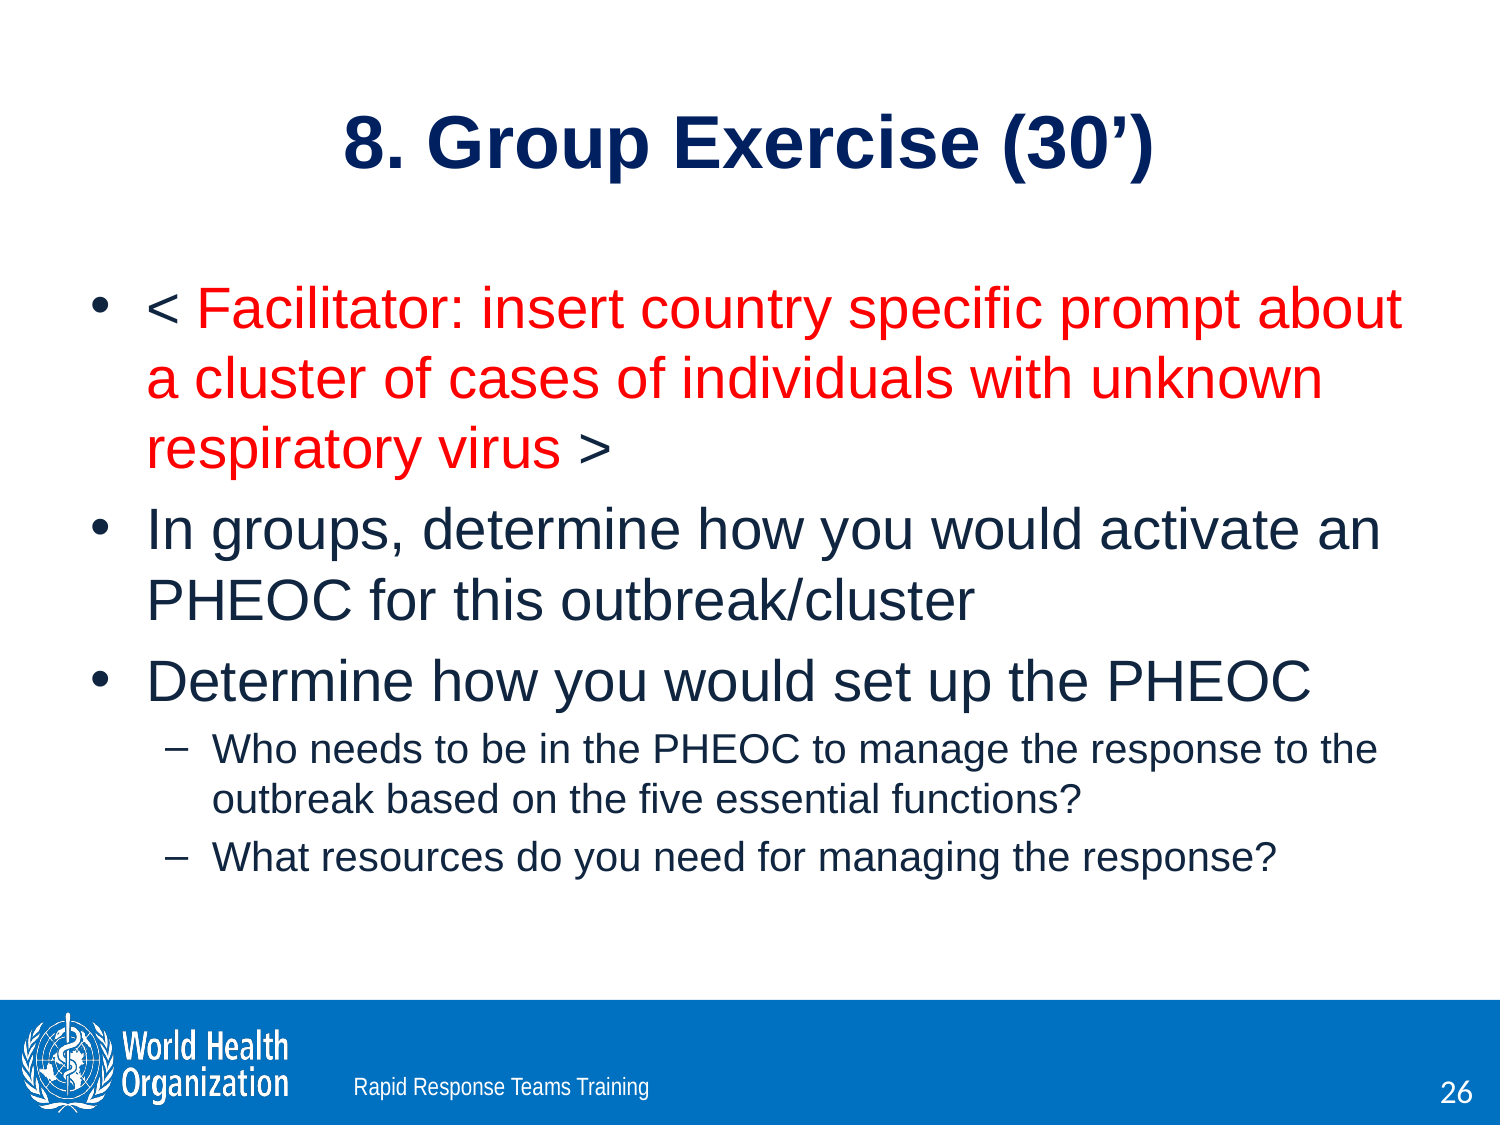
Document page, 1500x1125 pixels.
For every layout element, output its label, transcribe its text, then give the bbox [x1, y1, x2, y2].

title 8. Group Exercise (30’) [75, 45, 1425, 233]
list < Facilitator: insert country specific prompt about a cluster of cases of individuals with unknown respiratory virus > In groups, determine how you would activate an PHEOC for this outbreak/cluster Determine how you would set up the PHEOC Who needs to be in the PHEOC to manage the response to the outbreak based on the five essential functions? What resources do you need for managing the response? [75, 262, 1425, 1005]
picture [21, 1012, 288, 1113]
